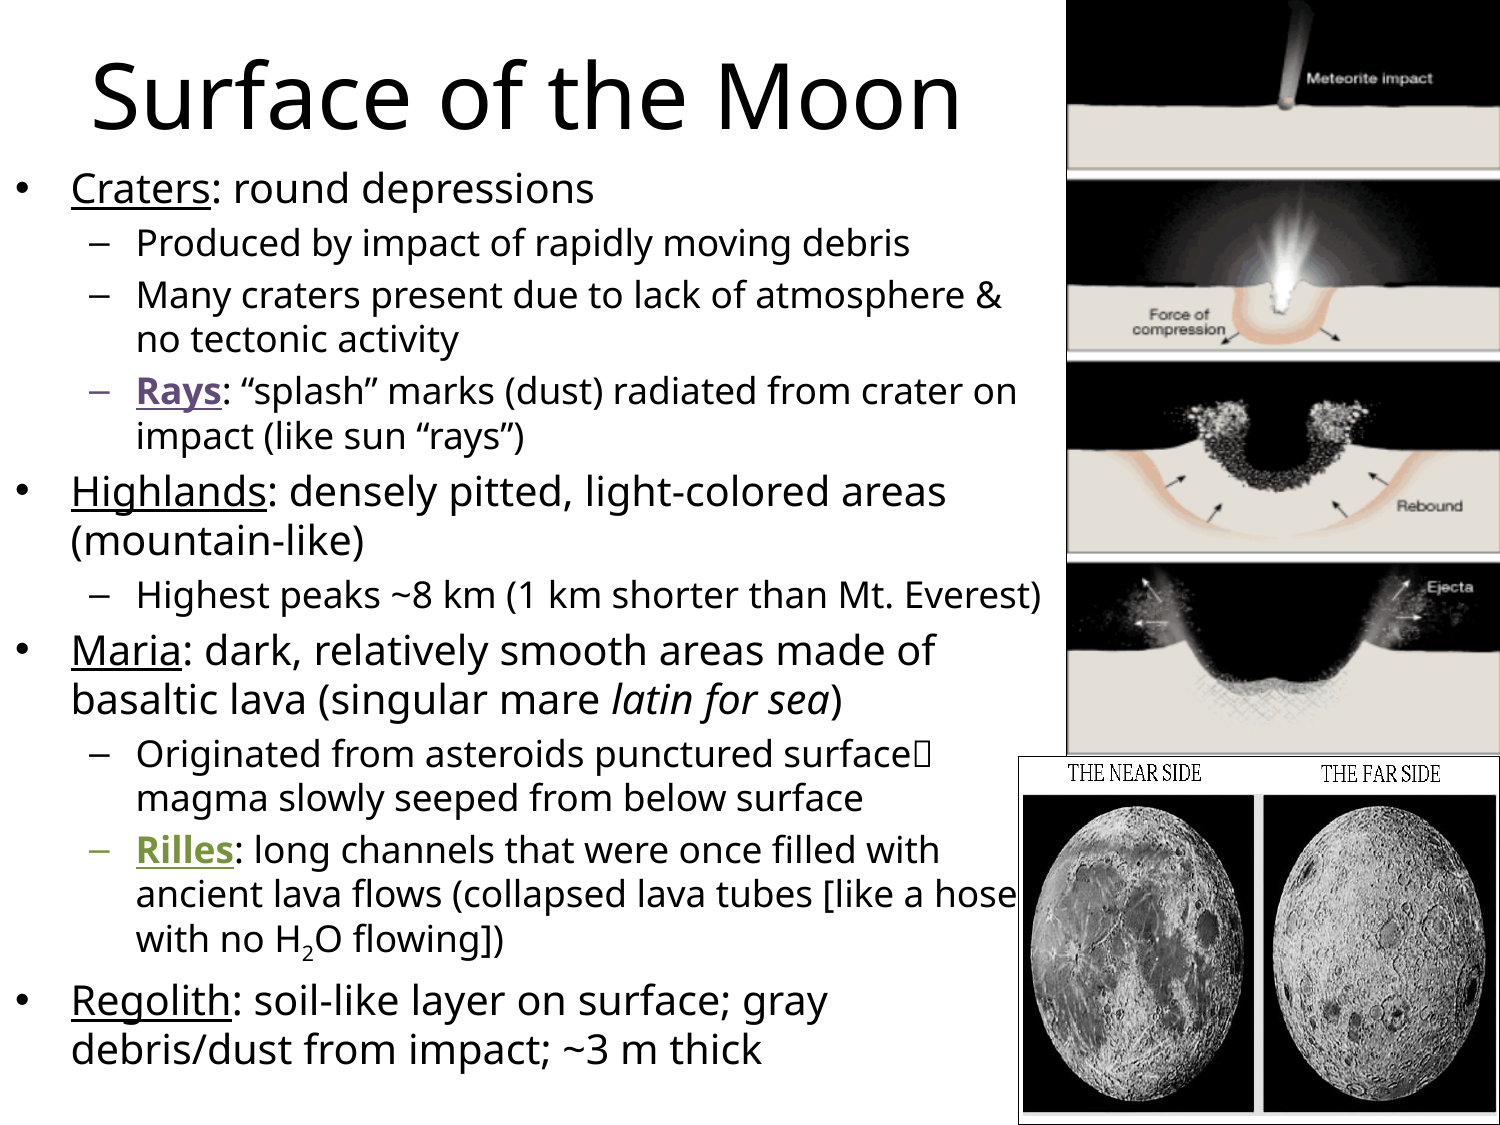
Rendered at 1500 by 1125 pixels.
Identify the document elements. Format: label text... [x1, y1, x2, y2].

picture [1018, 0, 1500, 1125]
title Surface of the Moon [75, 0, 1063, 155]
list Craters: round depressions Produced by impact of rapidly moving debris Many craters present due to lack of atmosphere & no tectonic activity Rays: “splash” marks (dust) radiated from crater on impact (like sun “rays”) Highlands: densely pitted, light-colored areas (mountain-like) Highest peaks ~8 km (1 km shorter than Mt. Everest) Maria: dark, relatively smooth areas made of basaltic lava (singular mare latin for sea) Originated from asteroids punctured surface magma slowly seeped from below surface Rilles: long channels that were once filled with ancient lava flows (collapsed lava tubes [like a hose with no H2O flowing]) Regolith: soil-like layer on surface; gray debris/dust from impact; ~3 m thick [0, 155, 1061, 1125]
